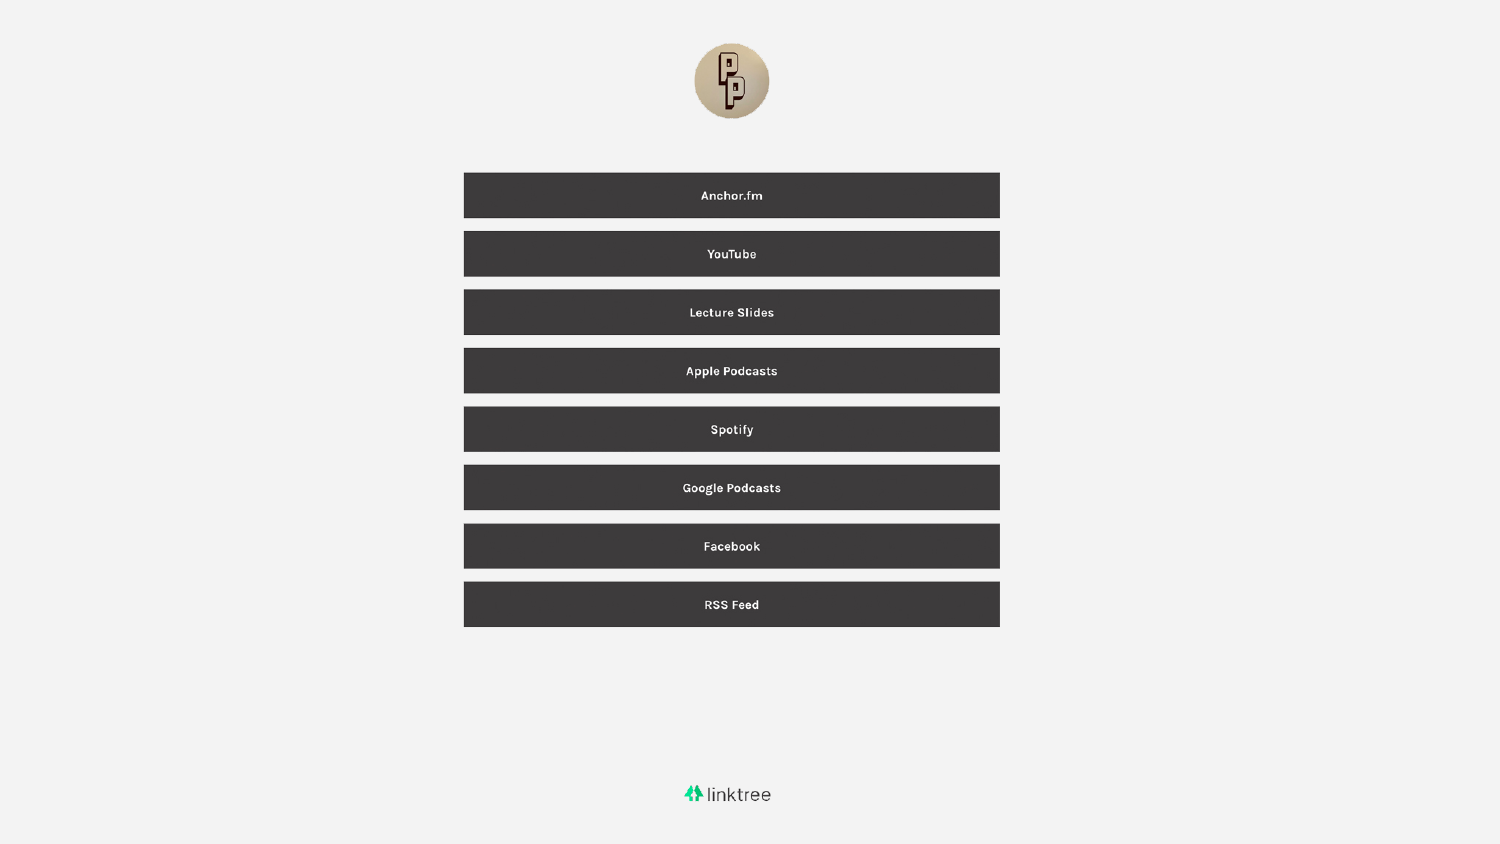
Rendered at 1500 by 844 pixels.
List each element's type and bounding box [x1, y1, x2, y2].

picture [24, 24, 1437, 819]
